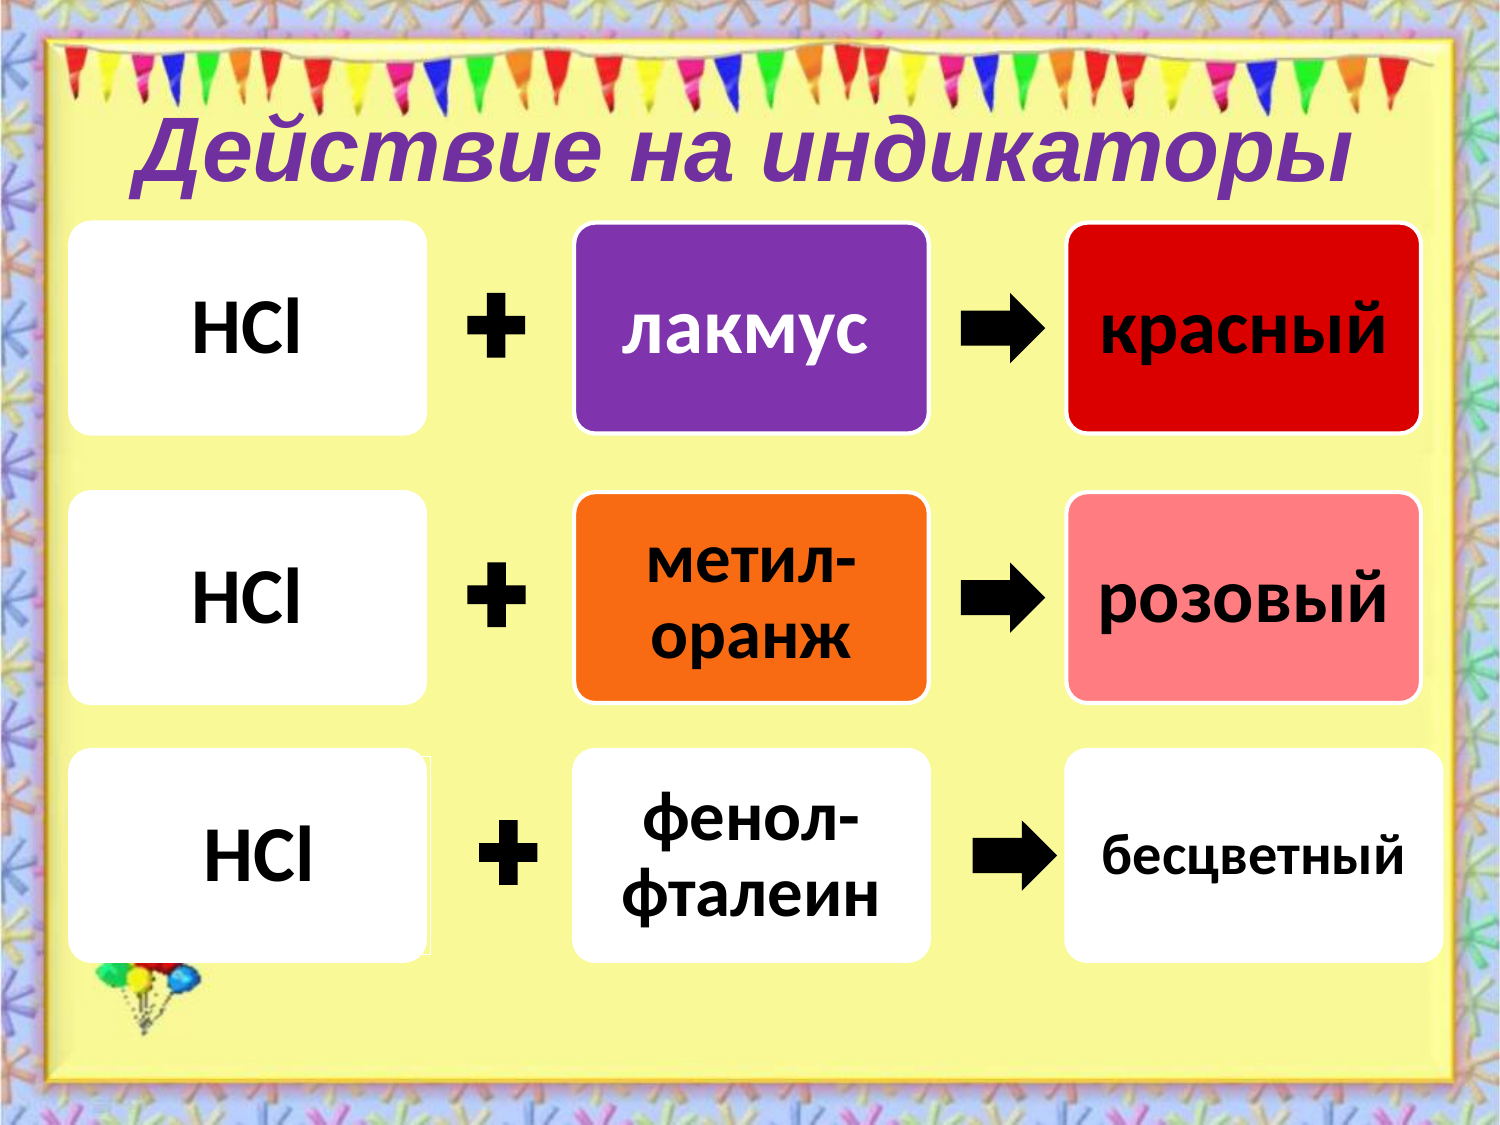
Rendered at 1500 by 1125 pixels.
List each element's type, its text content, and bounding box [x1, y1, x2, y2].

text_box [1066, 491, 1422, 704]
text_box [556, 222, 930, 434]
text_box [960, 292, 1046, 364]
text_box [456, 550, 537, 639]
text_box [70, 491, 426, 704]
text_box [468, 808, 549, 897]
text_box [374, 1031, 1172, 1103]
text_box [1066, 749, 1442, 962]
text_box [960, 562, 1046, 634]
title Действие на индикаторы [70, 66, 1421, 223]
picture [0, 0, 1500, 1125]
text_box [573, 491, 930, 704]
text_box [70, 222, 426, 434]
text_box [972, 820, 1058, 891]
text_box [456, 280, 536, 370]
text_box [1066, 222, 1422, 434]
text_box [70, 749, 431, 962]
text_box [573, 749, 930, 962]
